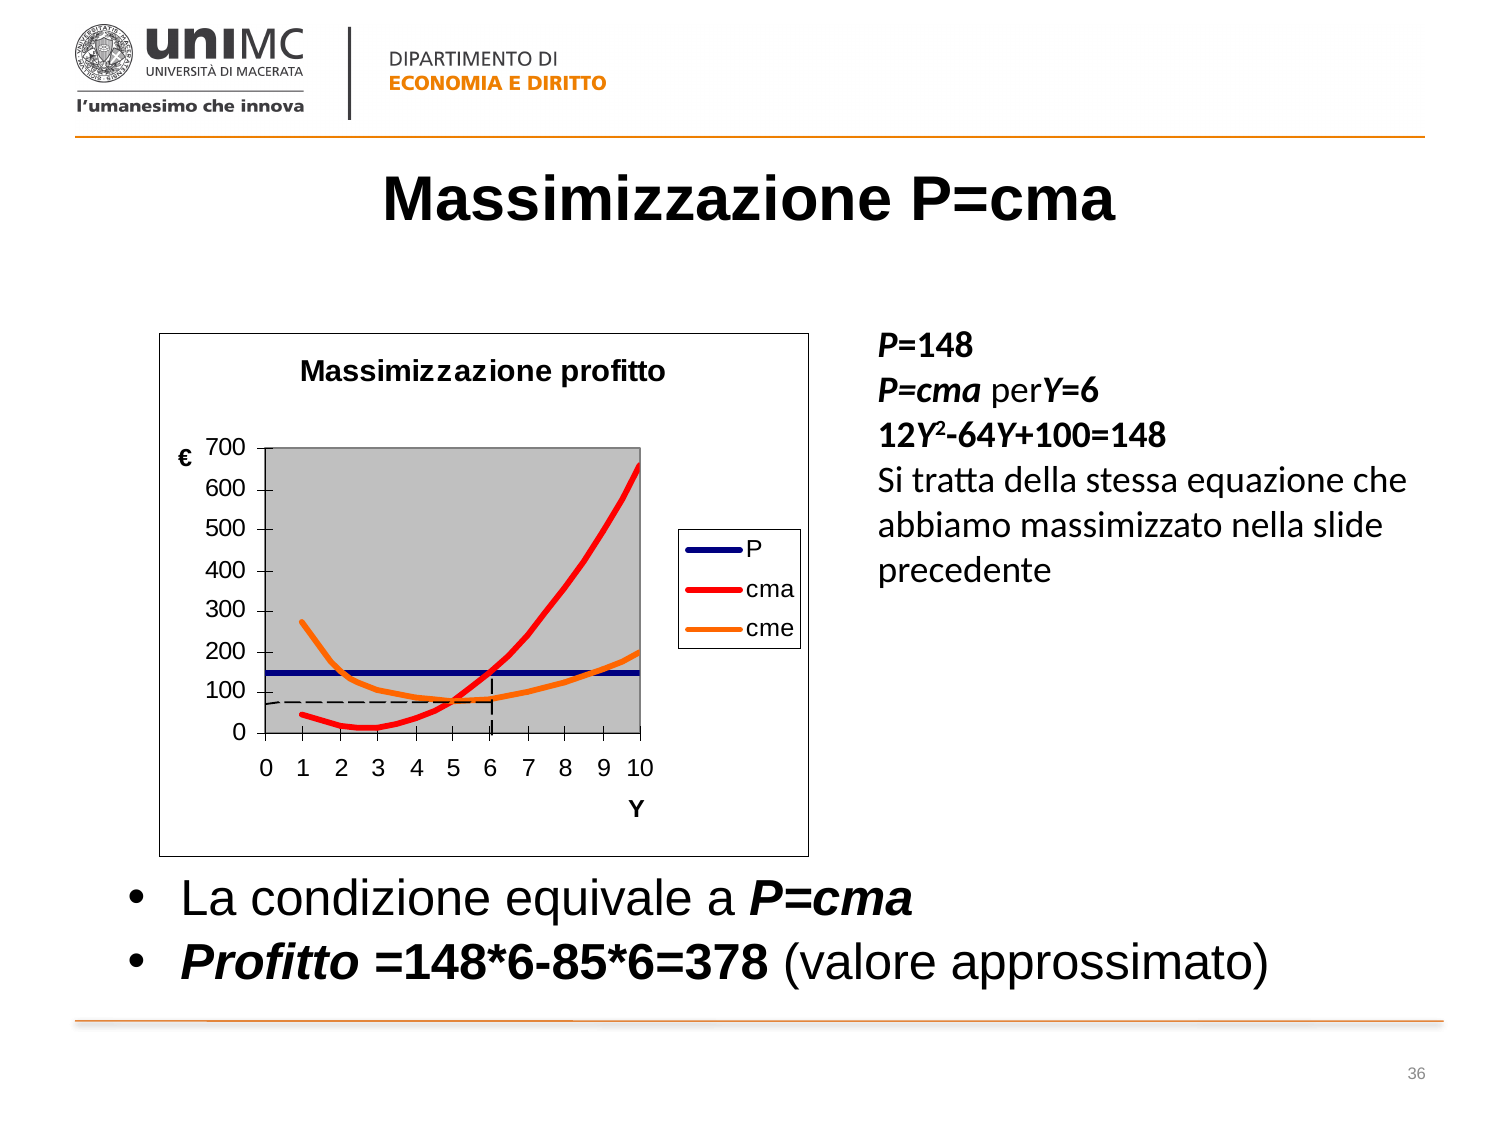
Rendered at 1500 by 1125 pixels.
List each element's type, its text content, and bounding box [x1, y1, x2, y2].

picture [75, 24, 1425, 138]
list La condizione equivale a P=cma Profitto =148*6-85*6=378 (valore approssimato) [112, 863, 1388, 1000]
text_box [148, 323, 820, 866]
text_box P=148 P=cma perY=6 12Y2-64Y+100=148 Si tratta della stessa equazione che abbiamo massimizzato nella slide precedente [863, 312, 1446, 642]
title Massimizzazione P=cma [75, 149, 1425, 241]
slide_number 36 [1091, 1042, 1442, 1103]
